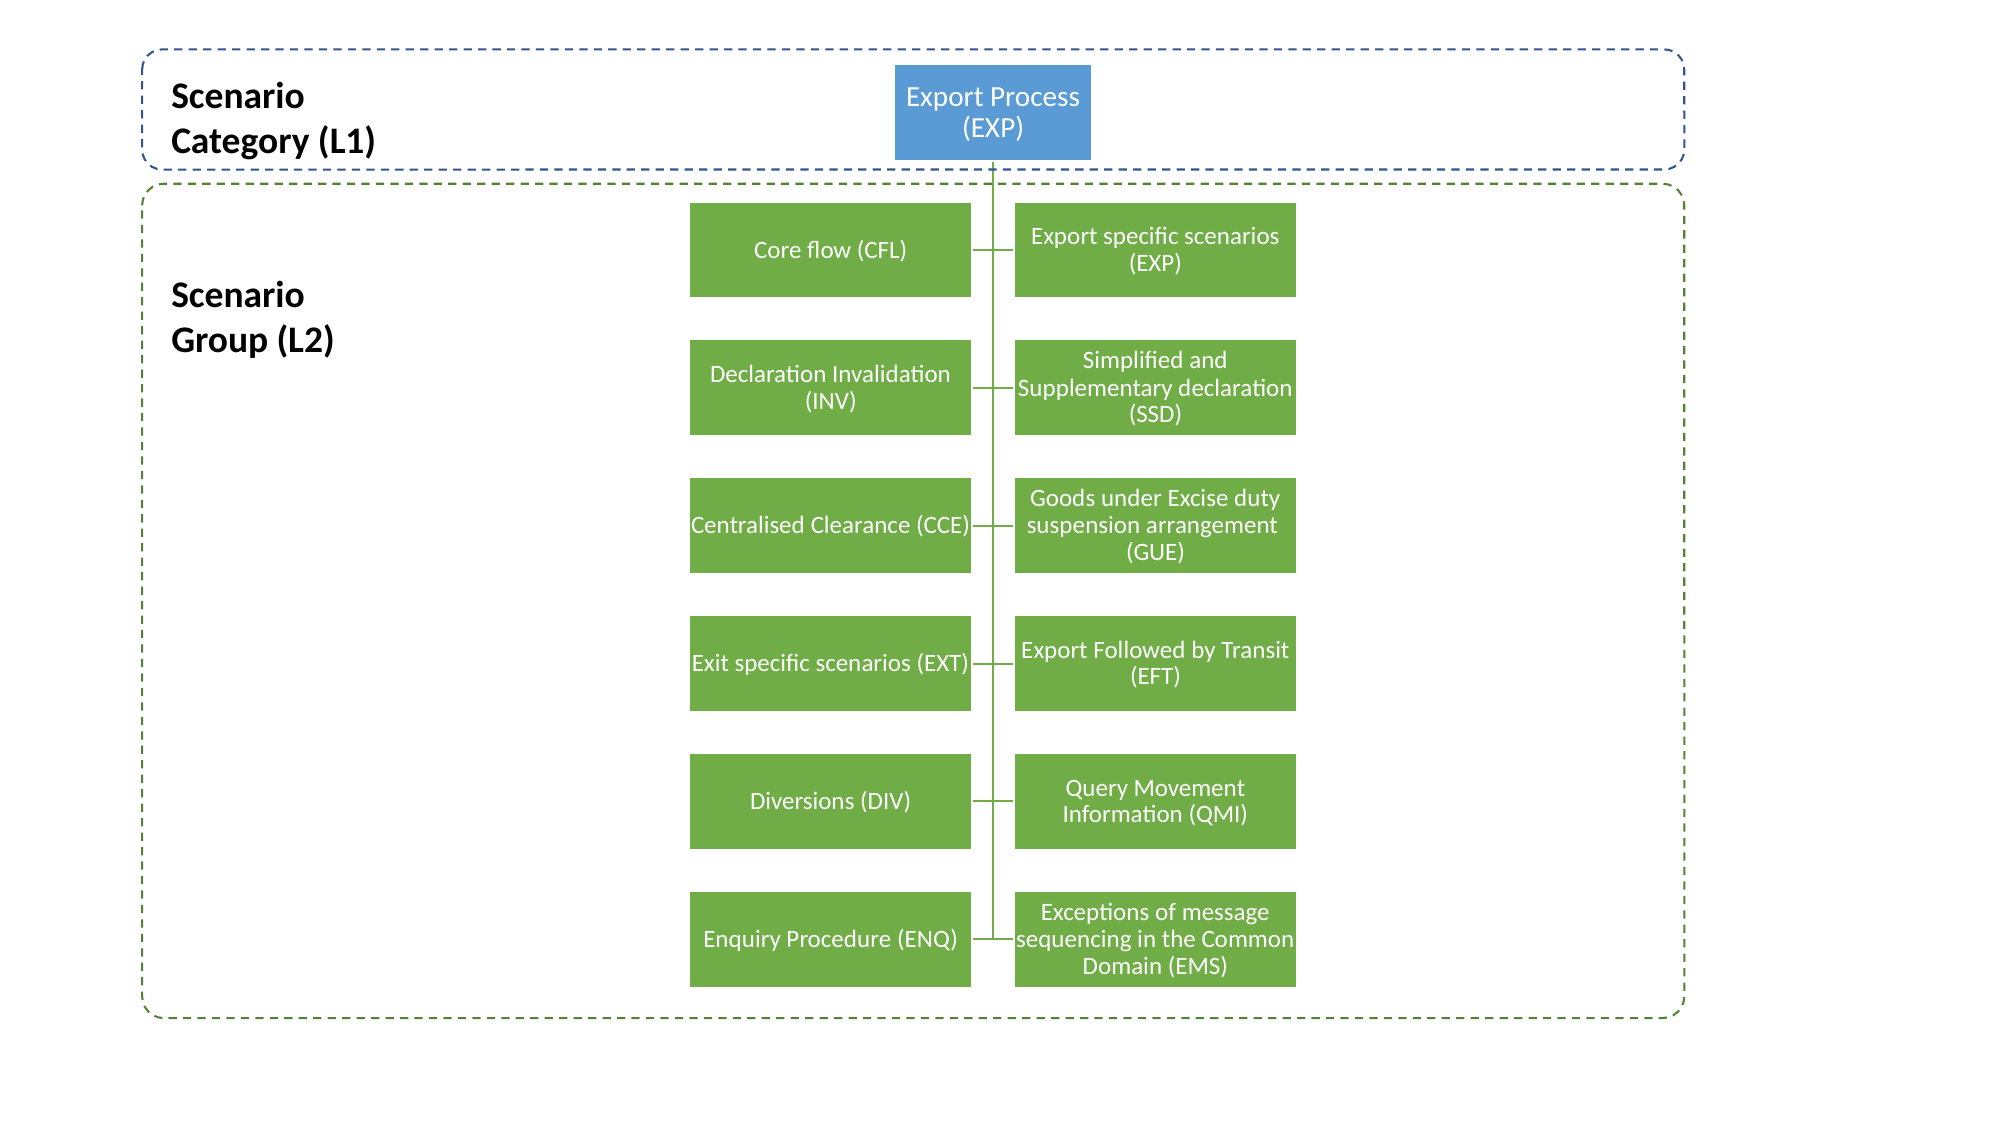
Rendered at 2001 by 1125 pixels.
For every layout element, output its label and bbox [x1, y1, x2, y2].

text_box [142, 49, 1685, 1019]
